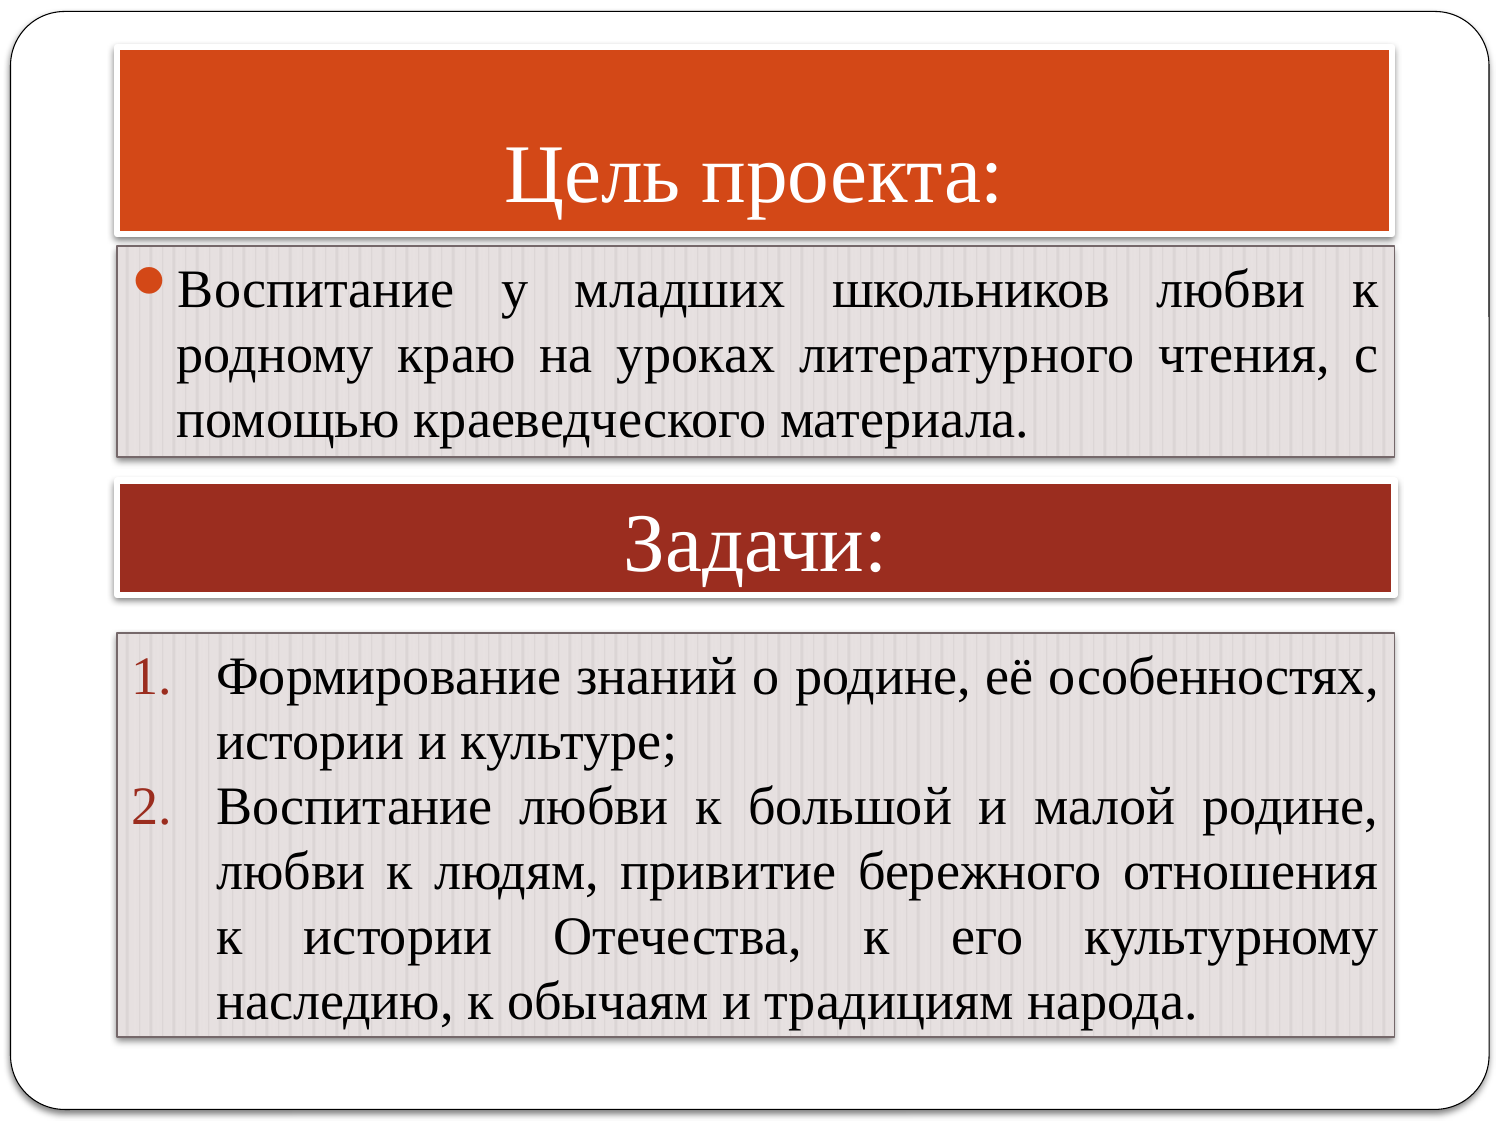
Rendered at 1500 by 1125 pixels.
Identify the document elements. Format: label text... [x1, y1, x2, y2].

title Цель проекта: [114, 44, 1395, 237]
list Воспитание у младших школьников любви к родному краю на уроках литературного чтения, с помощью краеведческого материала. [116, 245, 1395, 458]
text_box Формирование знаний о родине, её особенностях, истории и культуре; Воспитание любви к большой и малой родине, любви к людям, привитие бережного отношения к истории Отечества, к его культурному наследию, к обычаям и традициям народа. [116, 632, 1395, 1038]
text_box Задачи: [114, 477, 1398, 598]
